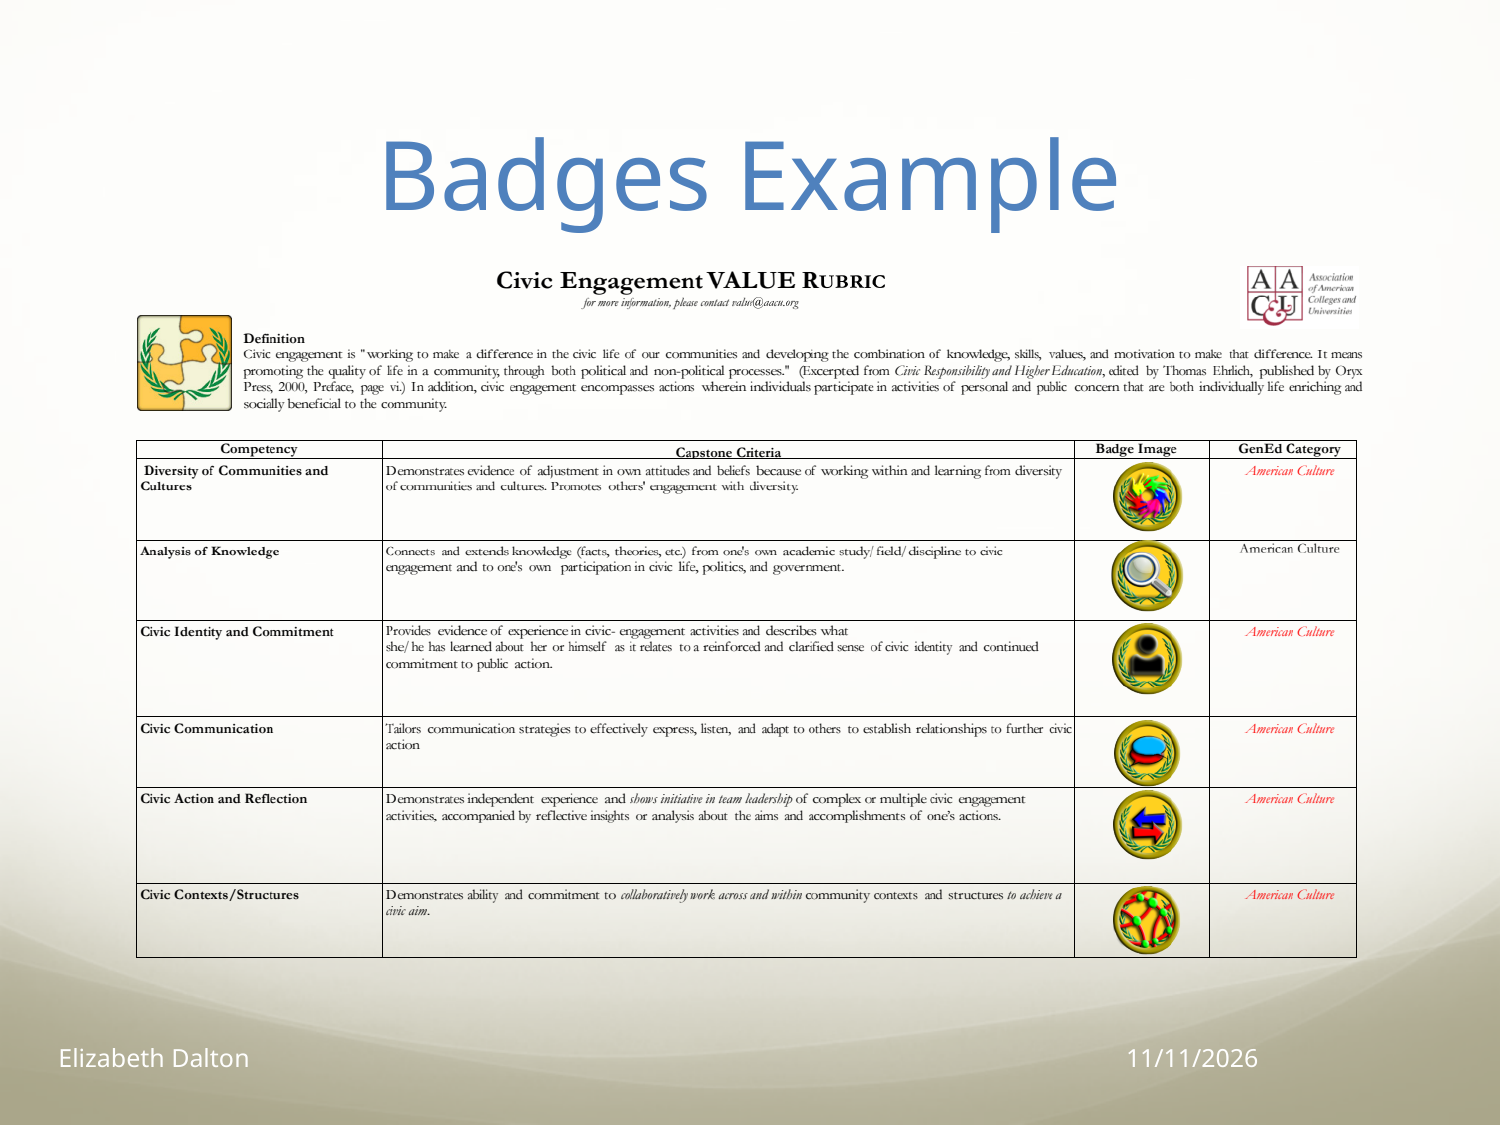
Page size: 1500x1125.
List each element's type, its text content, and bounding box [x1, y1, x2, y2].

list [89, 261, 1410, 976]
title Badges Example [90, 17, 1410, 237]
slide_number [923, 1029, 1274, 1090]
footer Elizabeth Dalton [43, 1029, 838, 1090]
